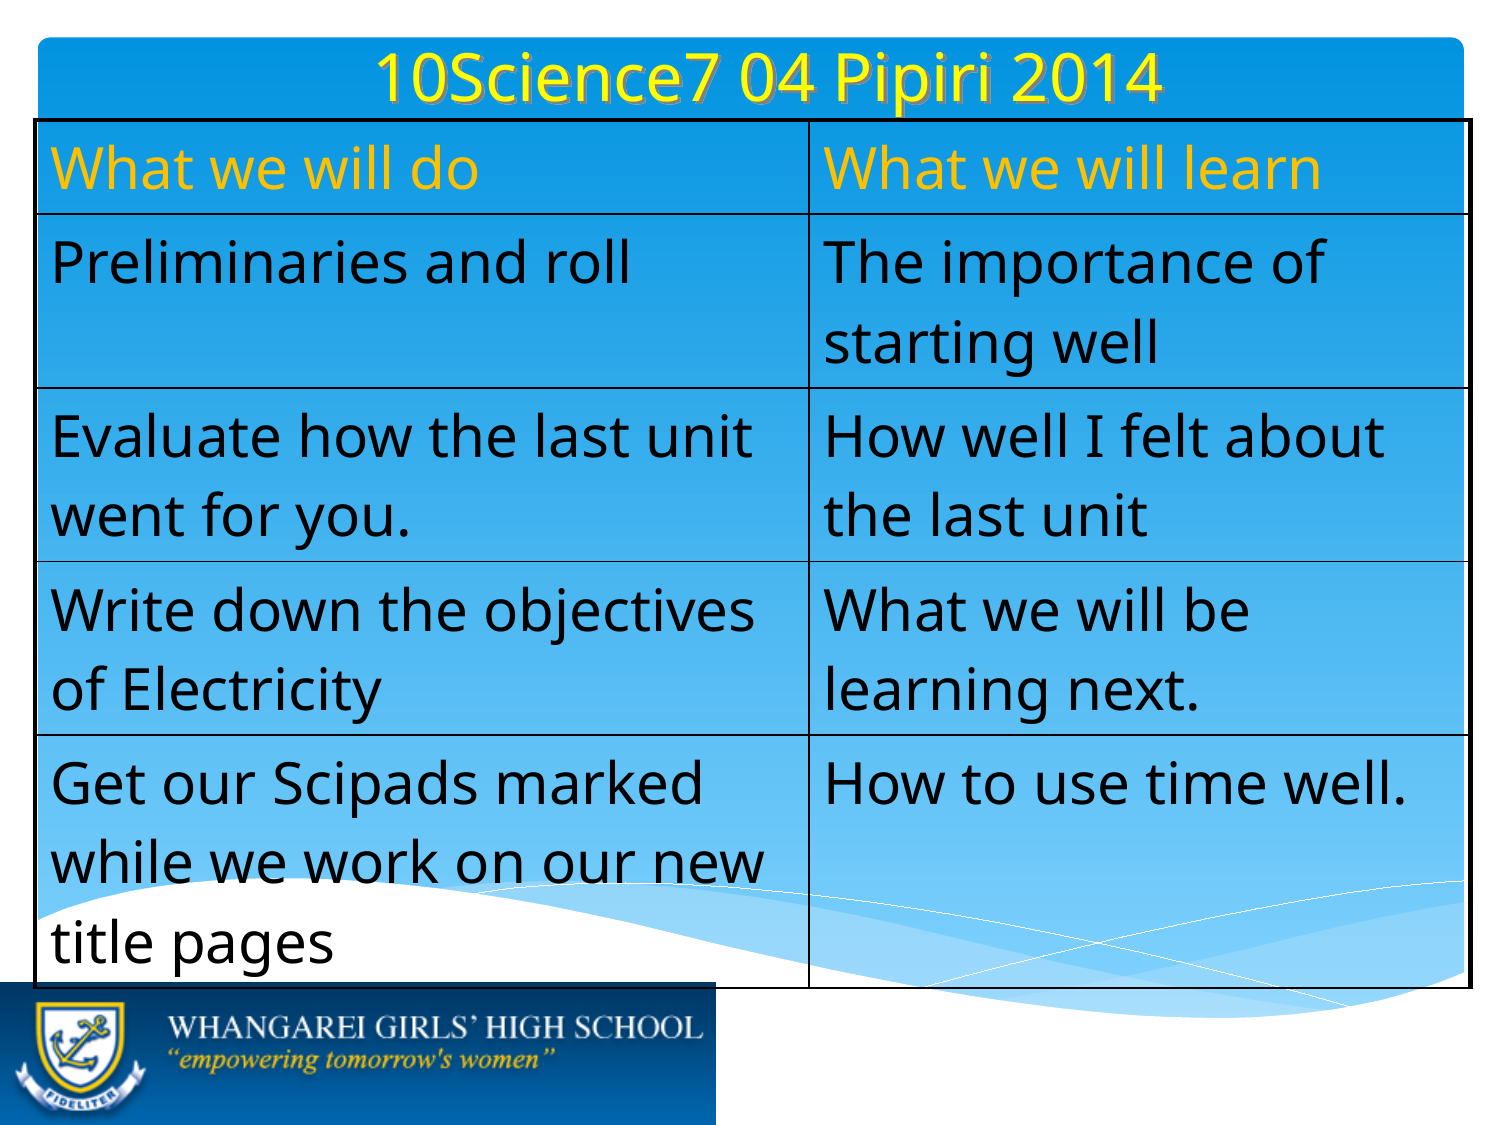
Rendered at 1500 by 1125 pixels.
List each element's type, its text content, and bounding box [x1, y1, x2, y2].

table_cell Write down the objectives of Electricity [37, 562, 808, 734]
table_cell Preliminaries and roll [37, 215, 808, 387]
table_cell Get our Scipads marked while we work on our new title pages [37, 736, 808, 987]
table_cell Evaluate how the last unit went for you. [37, 389, 808, 561]
table_cell How to use time well. [810, 736, 1468, 987]
table_header What we will do [37, 122, 808, 213]
table_cell The importance of starting well [810, 215, 1468, 387]
table_header What we will learn [810, 122, 1468, 213]
picture [0, 982, 716, 1125]
table_cell How well I felt about the last unit [810, 389, 1468, 561]
text_box 10Science7 04 Pipiri 2014 [162, 24, 1375, 118]
table_cell What we will be learning next. [810, 562, 1468, 734]
